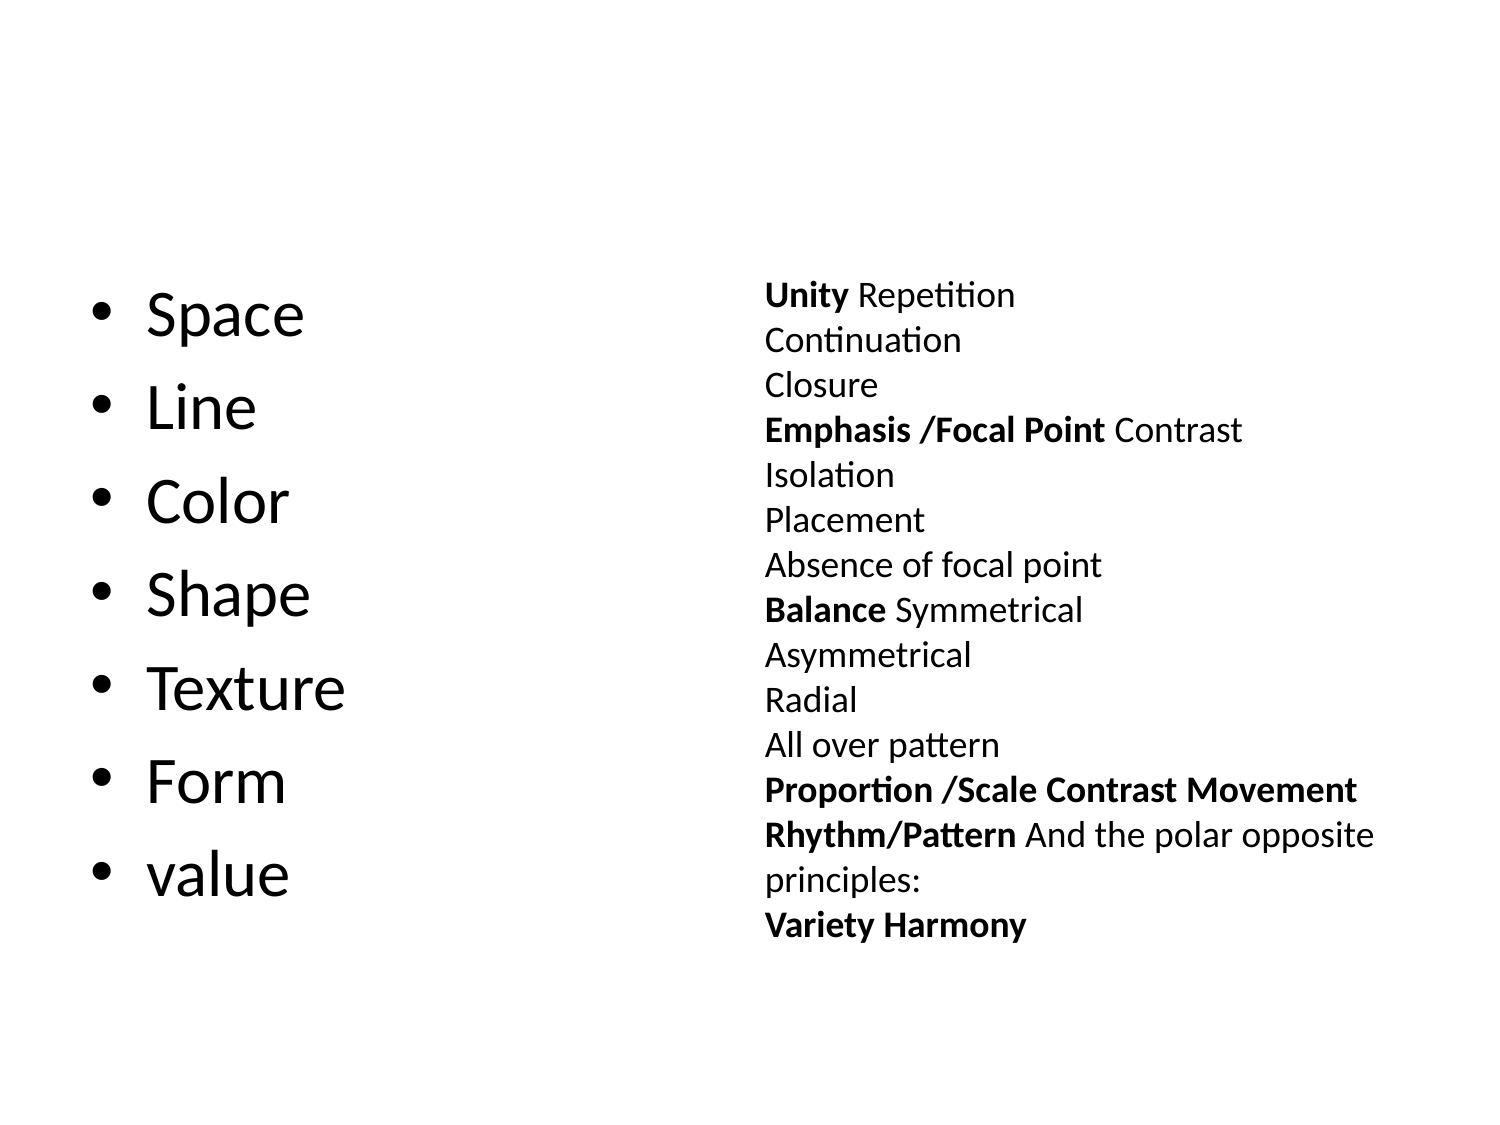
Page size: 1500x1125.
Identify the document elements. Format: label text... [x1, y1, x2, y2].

text_box Unity Repetition Continuation Closure Emphasis /Focal Point Contrast Isolation Placement Absence of focal point Balance Symmetrical Asymmetrical Radial All over pattern Proportion /Scale Contrast Movement Rhythm/Pattern And the polar opposite principles: Variety Harmony [750, 262, 1400, 953]
list Space Line Color Shape Texture Form value [75, 262, 688, 1005]
